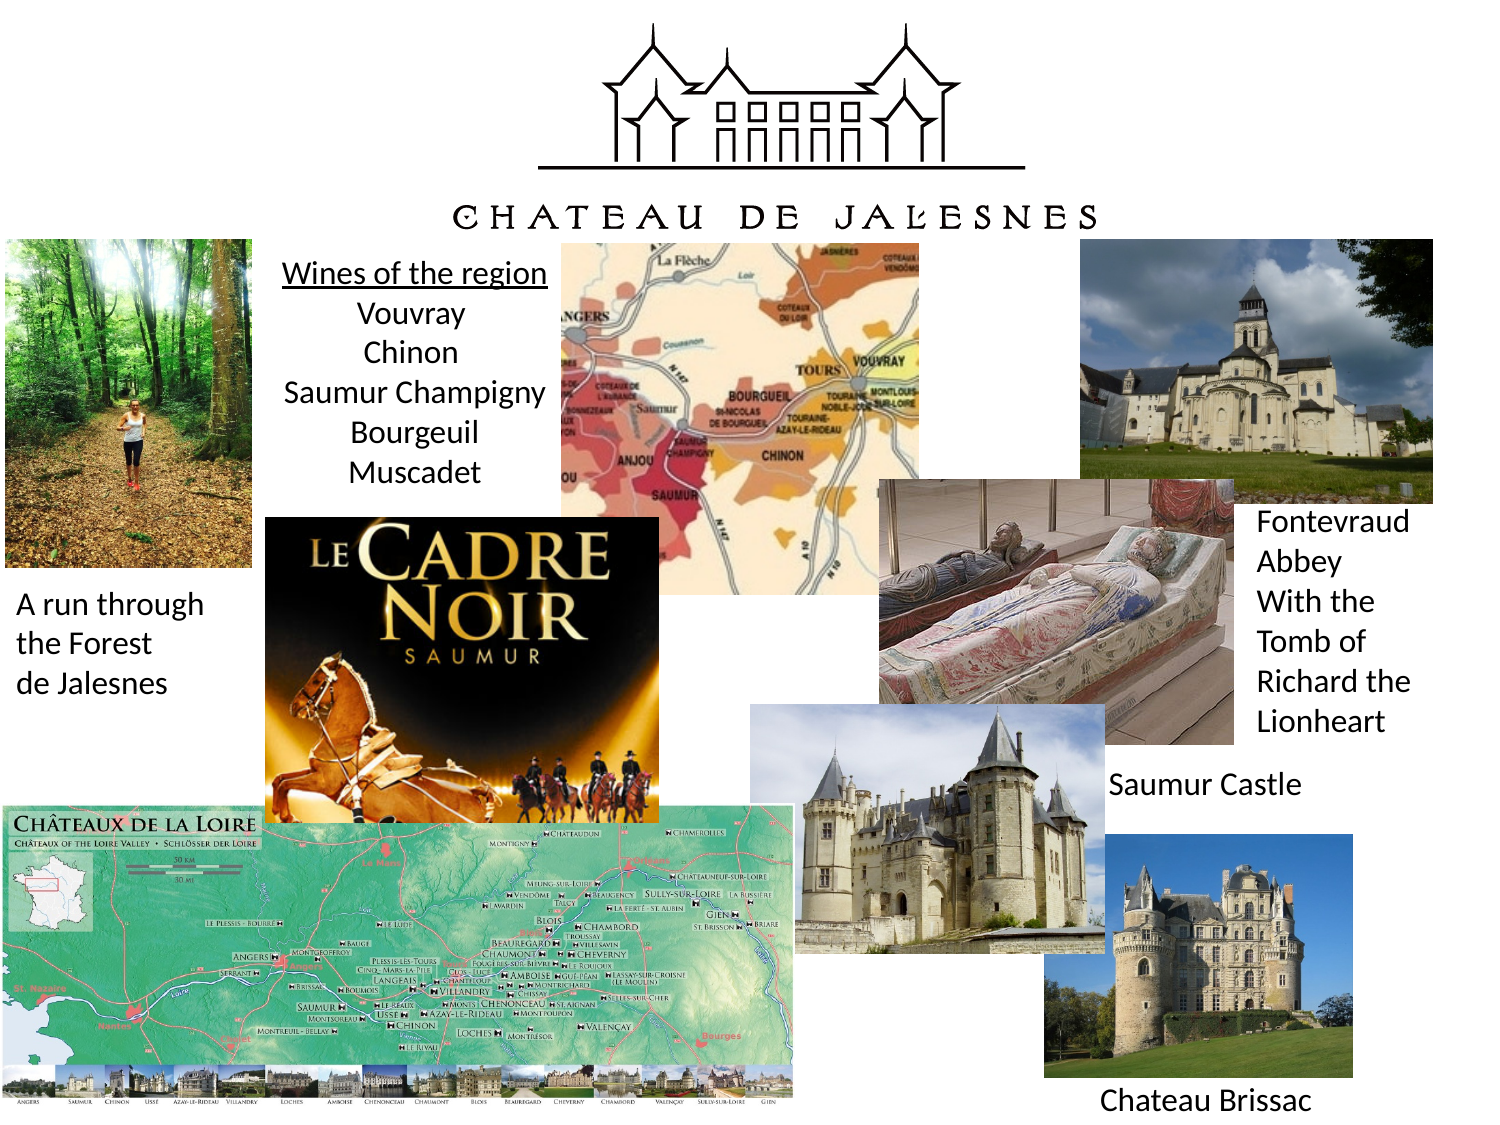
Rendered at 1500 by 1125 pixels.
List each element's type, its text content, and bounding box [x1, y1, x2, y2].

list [5, 239, 252, 568]
text_box Wines of the region Vouvray Chinon Saumur Champigny Bourgeuil Muscadet [267, 243, 555, 498]
text_box Chateau Brissac [1085, 1087, 1328, 1125]
text_box Fontevraud Abbey With the Tomb of Richard the Lionheart [1241, 511, 1434, 747]
picture [407, 6, 1130, 237]
picture [0, 239, 1433, 1107]
text_box Saumur Castle [1109, 754, 1325, 810]
text_box A run through the Forest de Jalesnes [1, 574, 220, 709]
